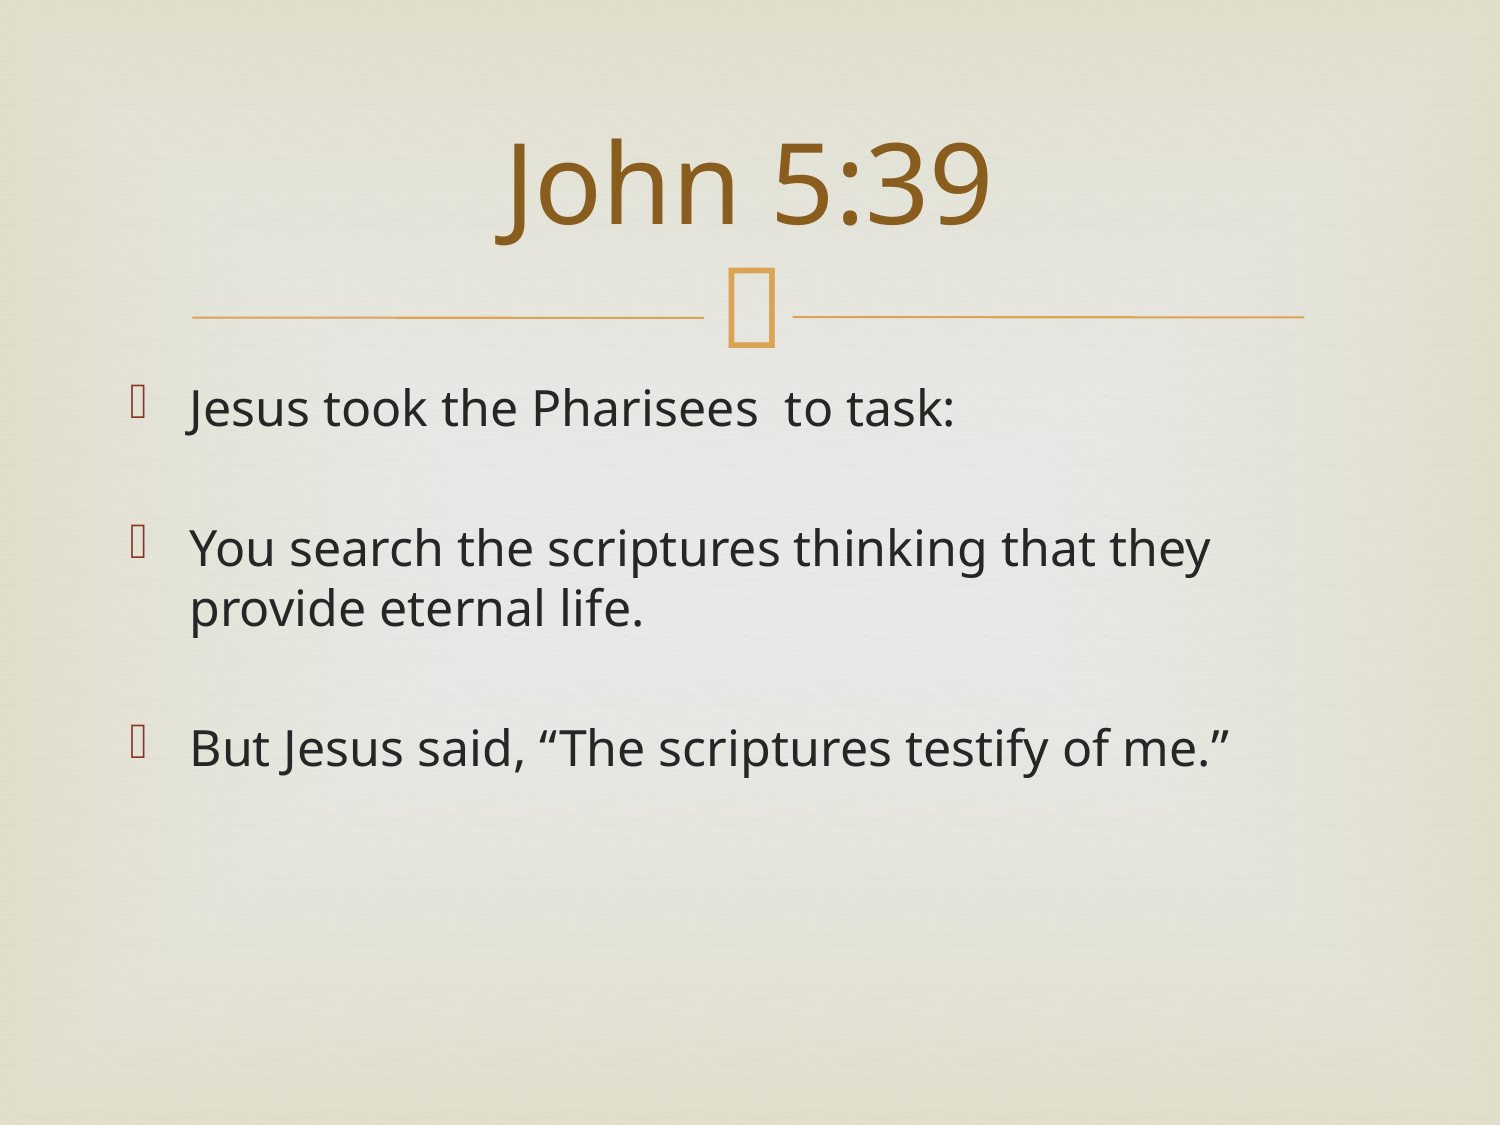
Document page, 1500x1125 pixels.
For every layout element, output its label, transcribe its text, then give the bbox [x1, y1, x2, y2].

list Jesus took the Pharisees to task: You search the scriptures thinking that they provide eternal life. But Jesus said, “The scriptures testify of me.” [114, 368, 1386, 1005]
title John 5:39 [112, 93, 1386, 267]
